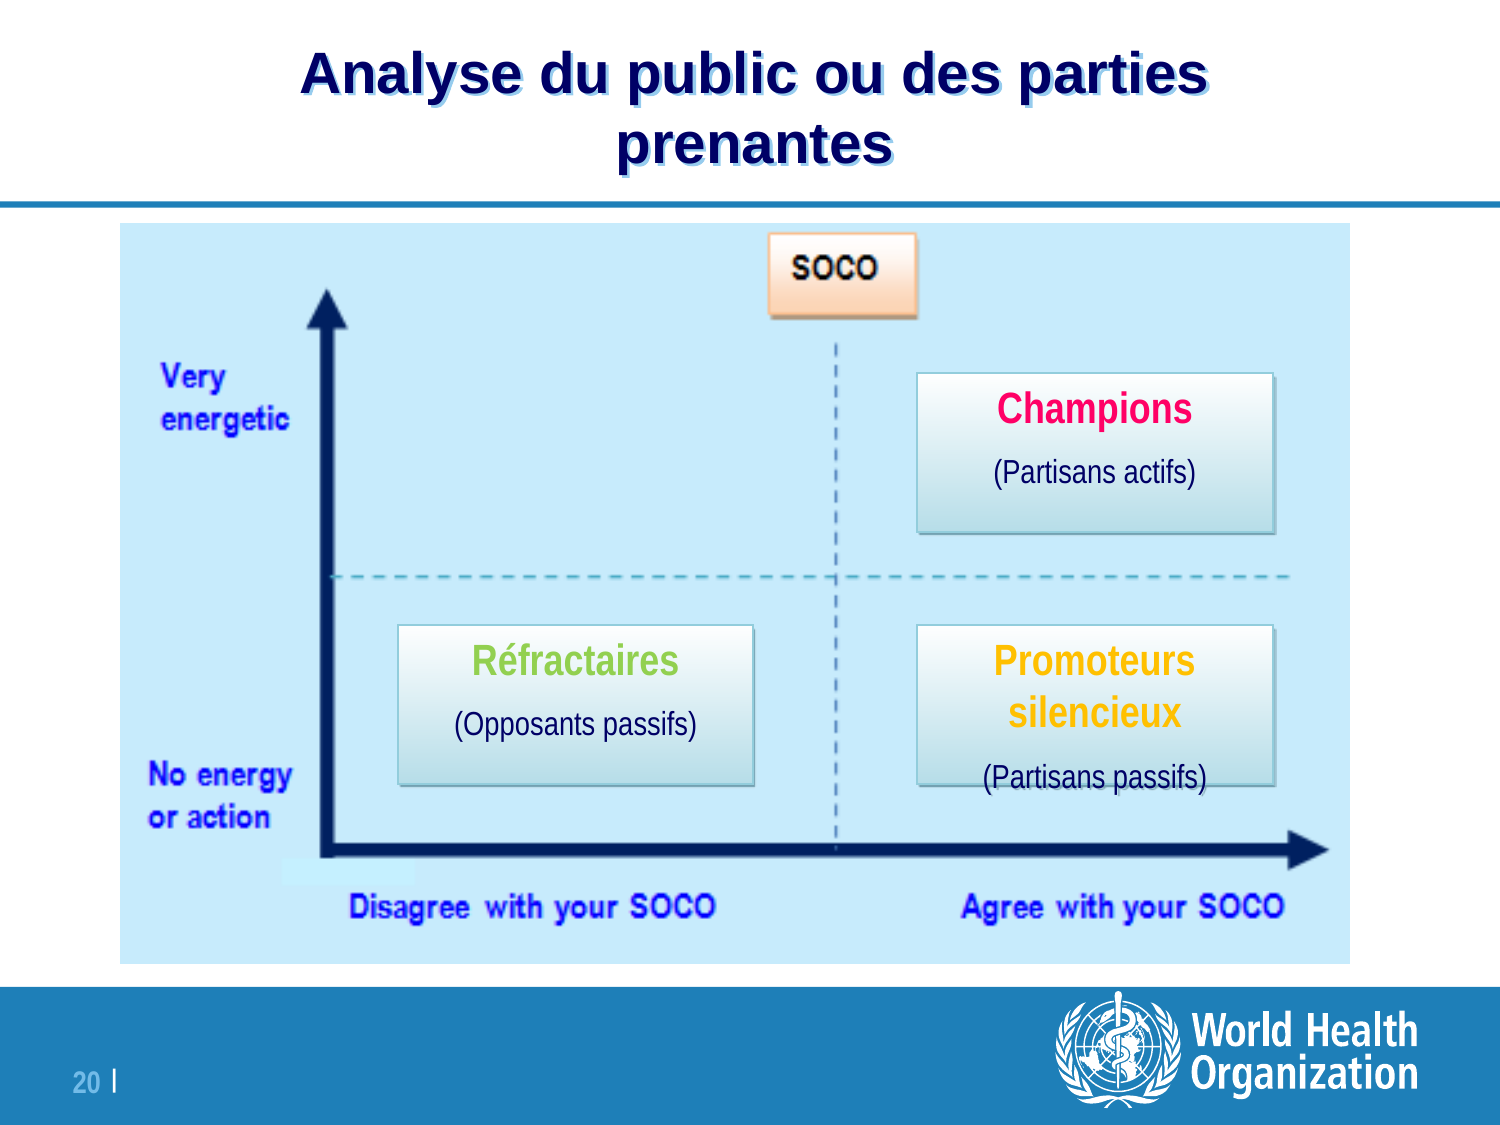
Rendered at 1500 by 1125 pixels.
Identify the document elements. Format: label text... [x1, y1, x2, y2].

picture [120, 223, 1350, 964]
title Analyse du public ou des parties prenantes [227, 63, 1283, 147]
